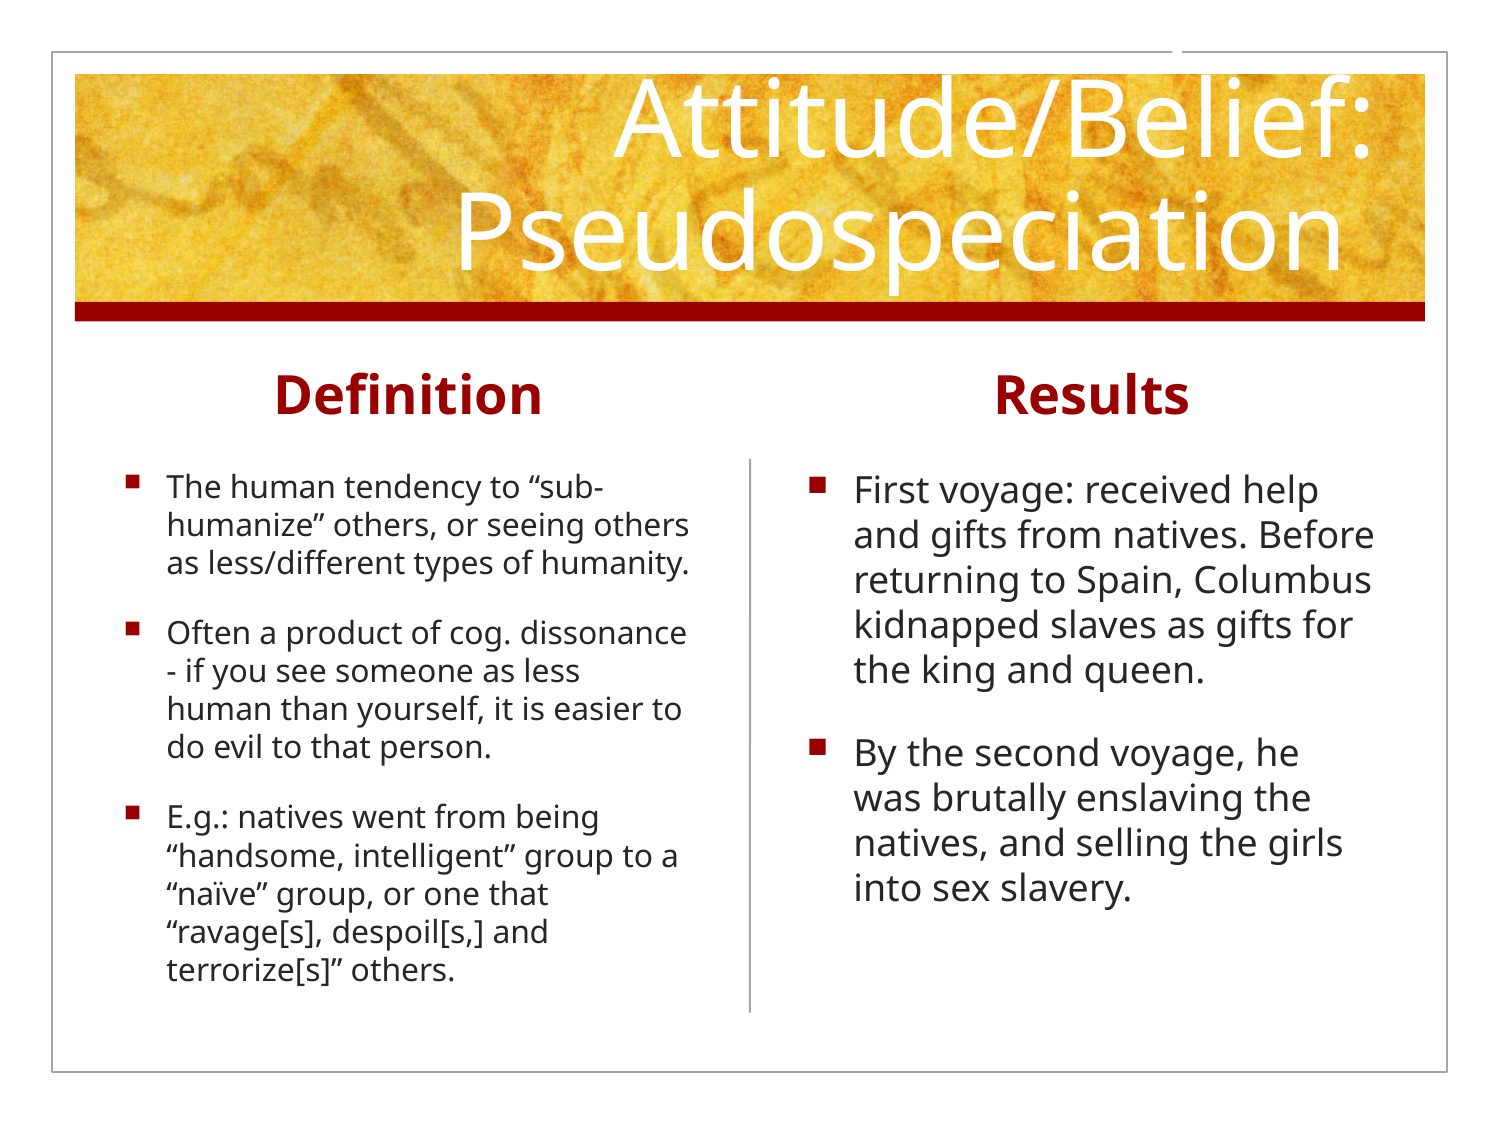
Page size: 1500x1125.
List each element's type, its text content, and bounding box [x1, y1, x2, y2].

picture [75, 74, 1425, 301]
title Change in Attitude/Belief: Pseudospeciation [108, 74, 1392, 292]
list First voyage: received help and gifts from natives. Before returning to Spain, Columbus kidnapped slaves as gifts for the king and queen. By the second voyage, he was brutally enslaving the natives, and selling the girls into sex slavery. [791, 458, 1392, 1005]
list Results [791, 334, 1392, 455]
list Definition [108, 334, 709, 455]
list The human tendency to “sub-humanize” others, or seeing others as less/different types of humanity. Often a product of cog. dissonance - if you see someone as less human than yourself, it is easier to do evil to that person. E.g.: natives went from being “handsome, intelligent” group to a “naïve” group, or one that “ravage[s], despoil[s,] and terrorize[s]” others. [108, 458, 709, 1005]
